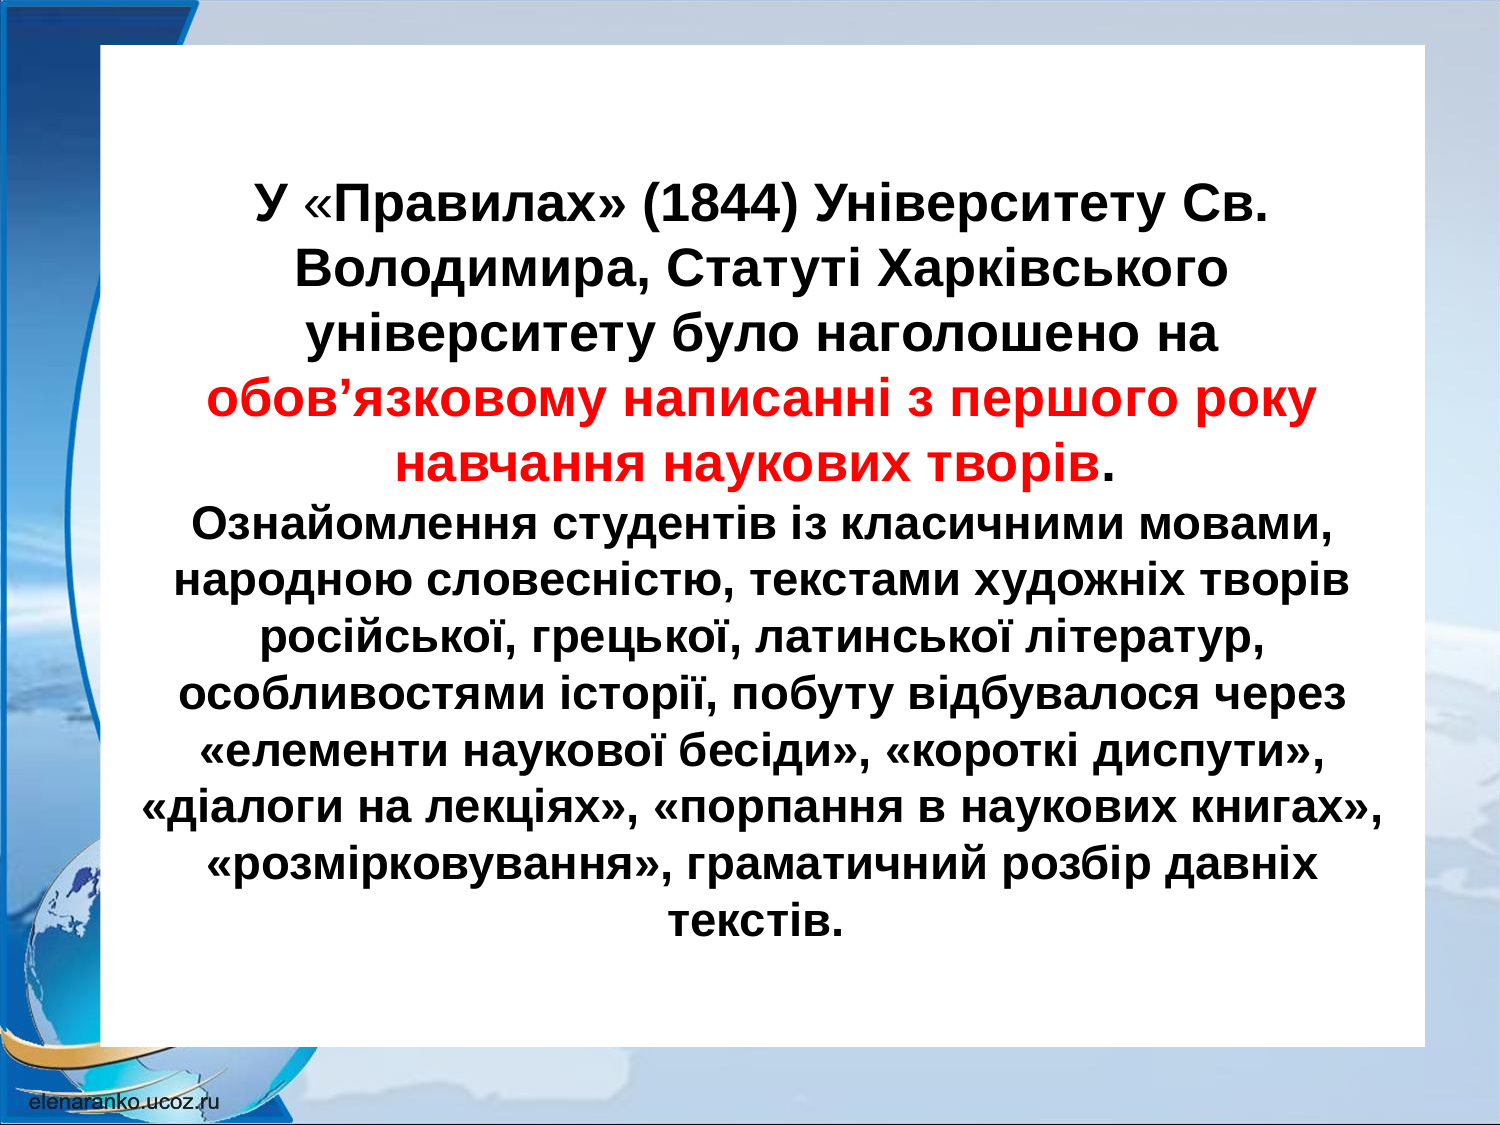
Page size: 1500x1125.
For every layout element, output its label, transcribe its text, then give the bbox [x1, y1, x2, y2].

picture [0, 0, 1500, 1125]
title У «Правилах» (1844) Університету Св. Володимира, Статуті Харківського університету було наголошено на обов’язковому написанні з першого року навчання наукових творів. Ознайомлення студентів із класичними мовами, народною словесністю, текстами художніх творів російської, грецької, латинської літератур, особливостями історії, побуту відбувалося через «елементи наукової бесіди», «короткі диспути», «діалоги на лекціях», «порпання в наукових книгах», «розмірковування», граматичний розбір давніх текстів. [100, 45, 1425, 1047]
